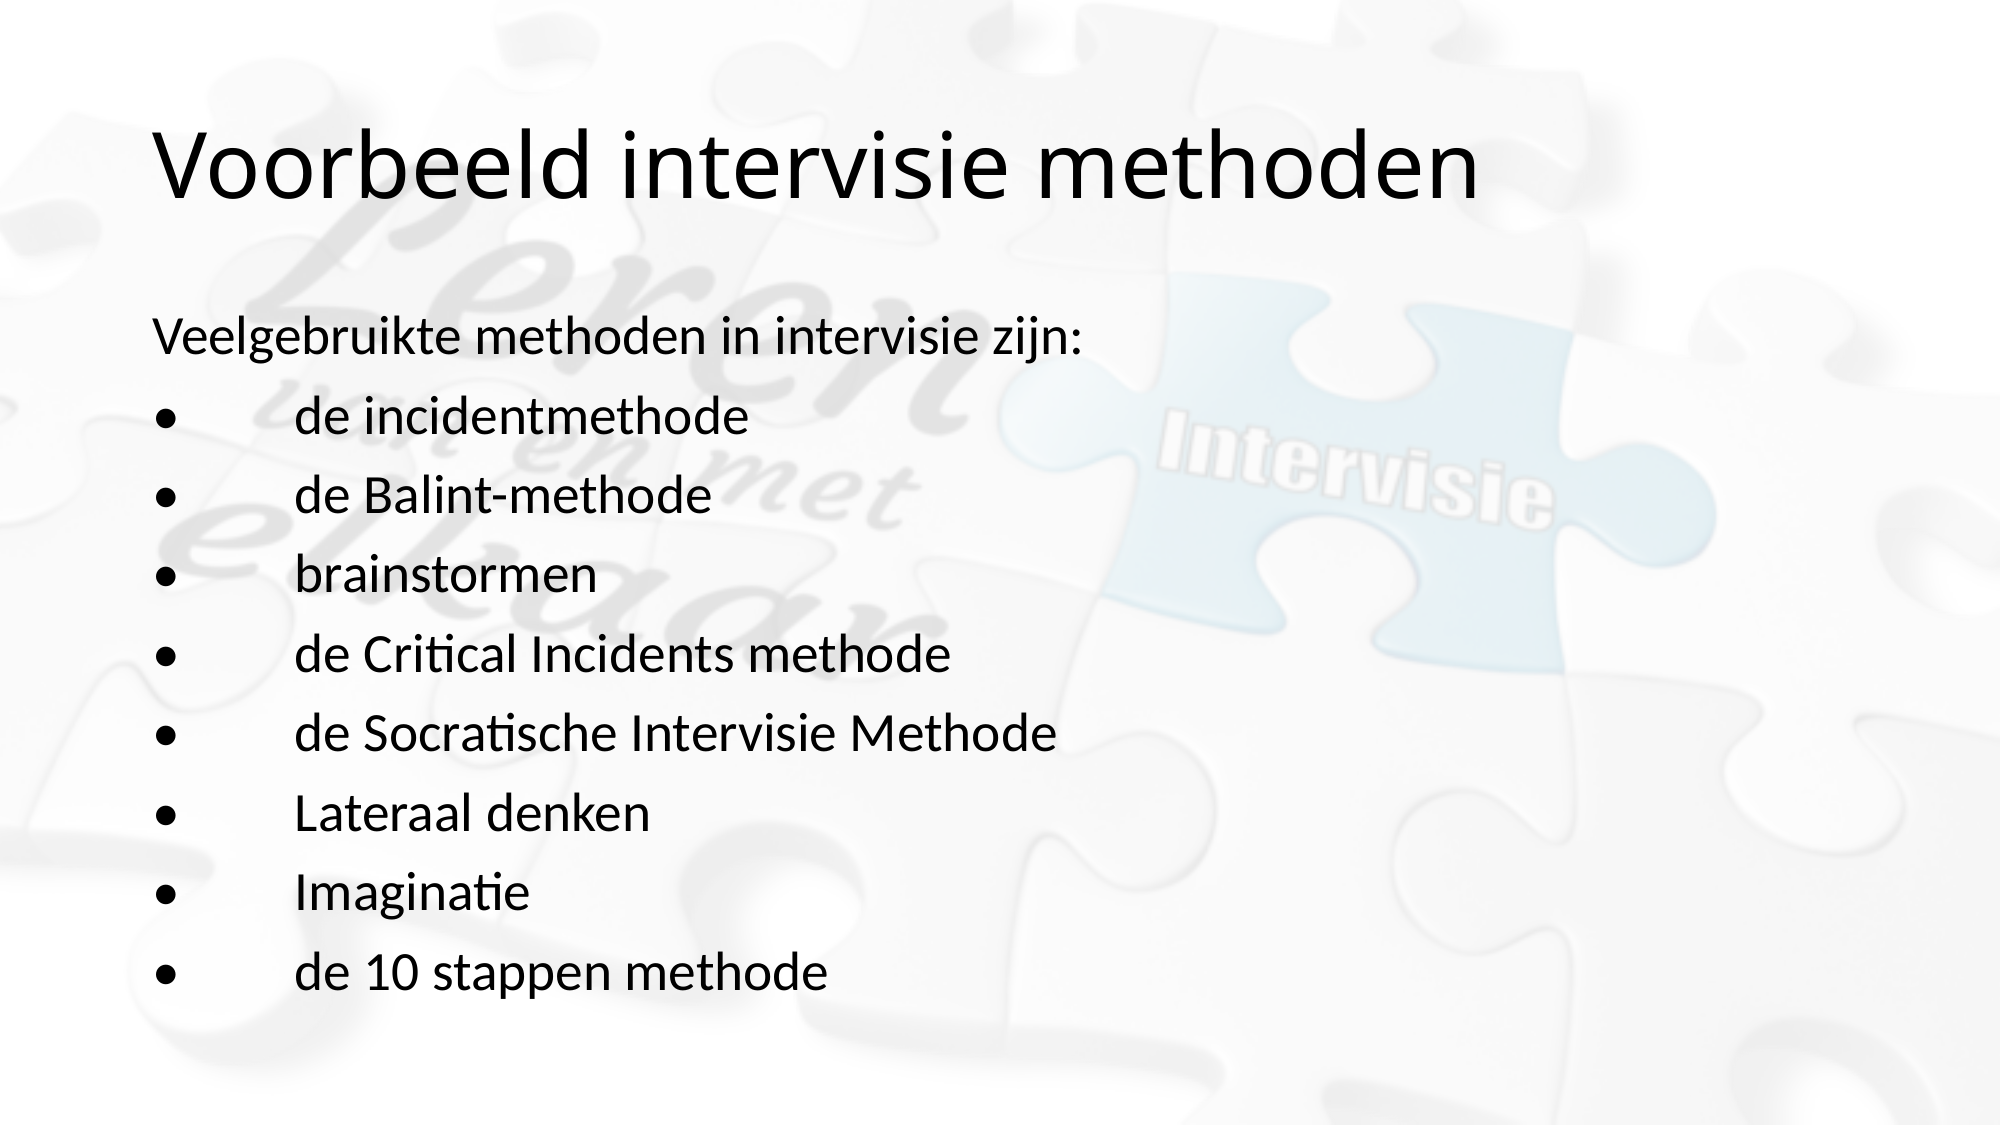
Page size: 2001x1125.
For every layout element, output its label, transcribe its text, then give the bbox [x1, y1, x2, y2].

list Veelgebruikte methoden in intervisie zijn: • de incidentmethode • de Balint-methode • brainstormen • de Critical Incidents methode • de Socratische Intervisie Methode • Lateraal denken • Imaginatie • de 10 stappen methode [137, 299, 1863, 1014]
title Voorbeeld intervisie methoden [137, 59, 1863, 278]
